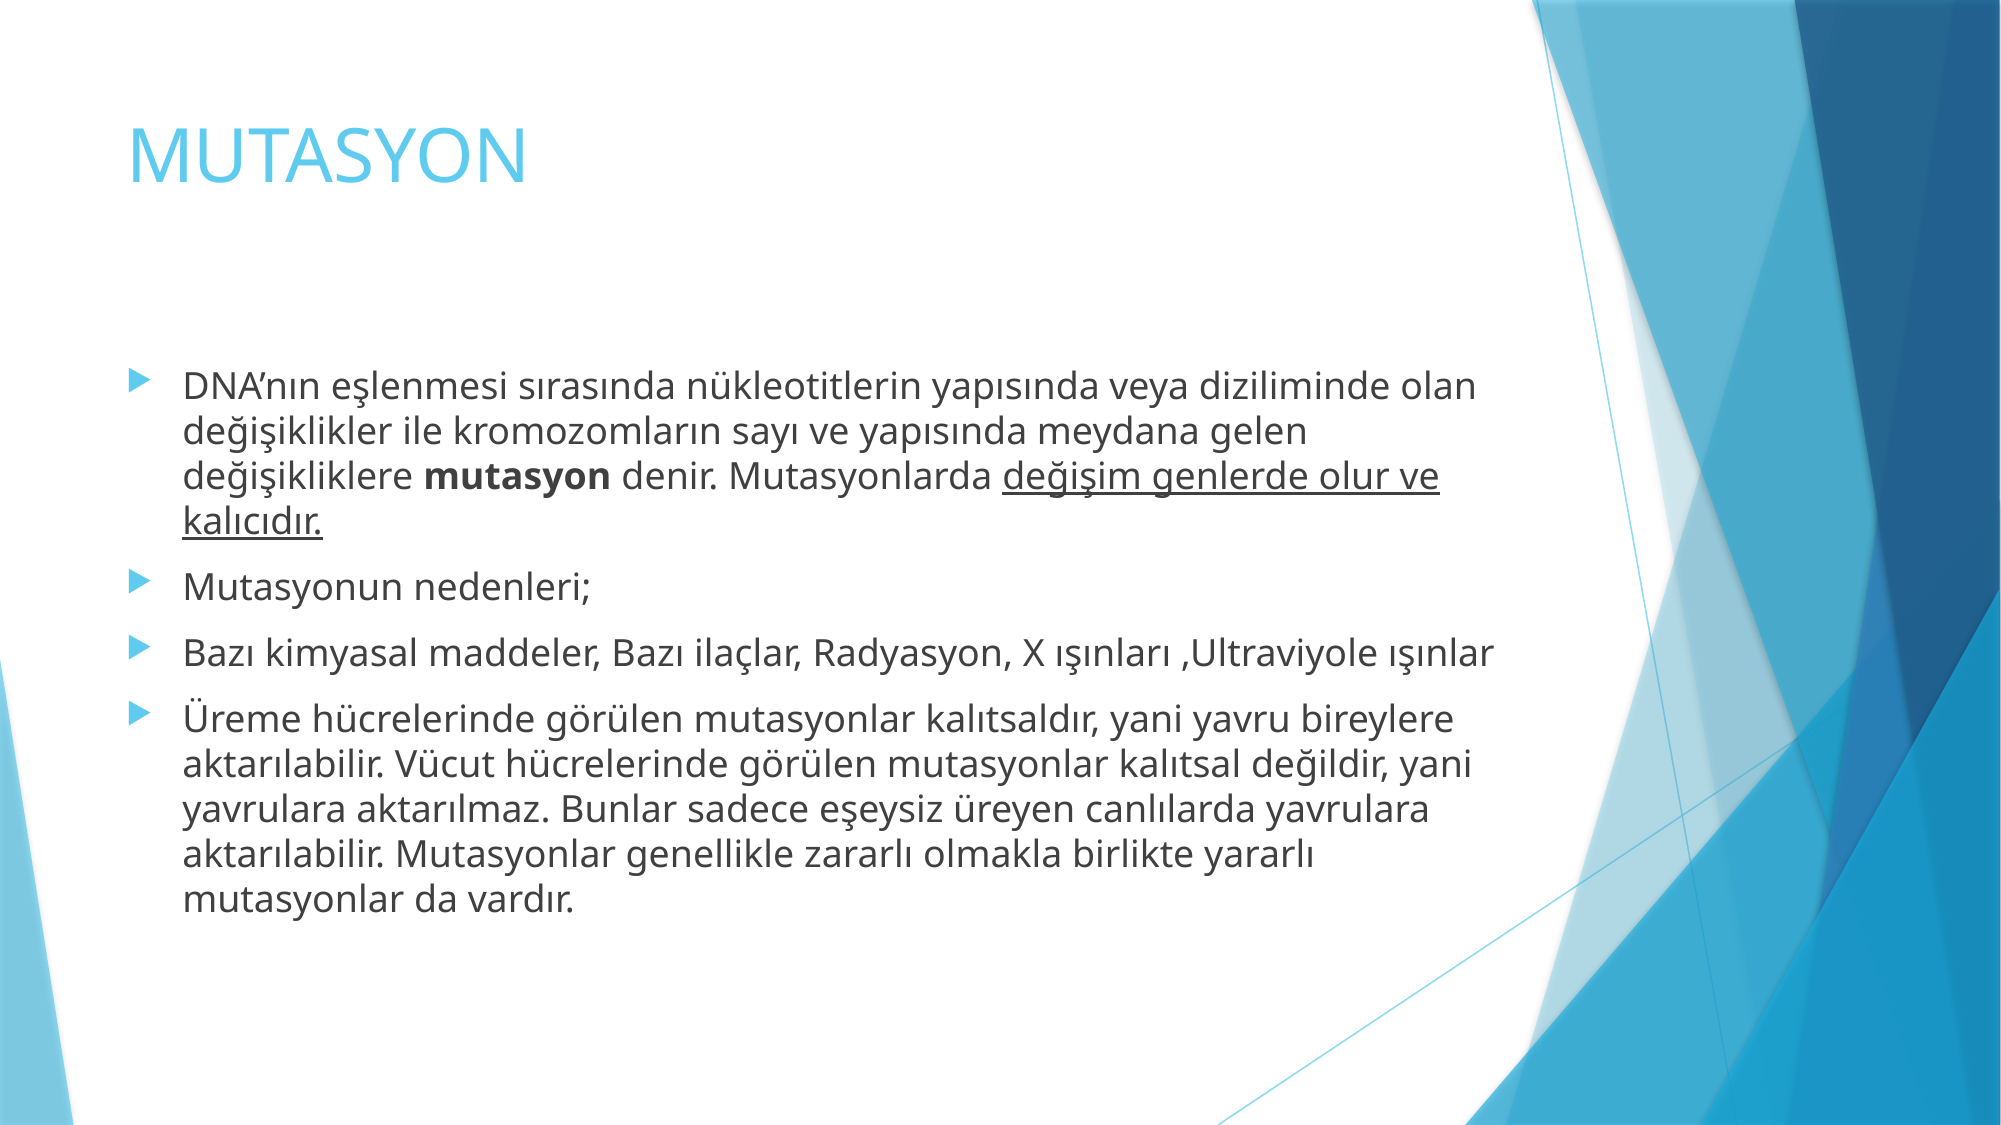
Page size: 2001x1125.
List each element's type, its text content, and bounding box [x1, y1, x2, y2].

title MUTASYON [111, 99, 1522, 317]
list DNA’nın eşlenmesi sırasında nükleotitlerin yapısında veya diziliminde olan değişiklikler ile kromozomların sayı ve yapısında meydana gelen değişikliklere mutasyon denir. Mutasyonlarda değişim genlerde olur ve kalıcıdır. Mutasyonun nedenleri; Bazı kimyasal maddeler, Bazı ilaçlar, Radyasyon, X ışınları ,Ultraviyole ışınlar Üreme hücrelerinde görülen mutasyonlar kalıtsaldır, yani yavru bireylere aktarılabilir. Vücut hücrelerinde görülen mutasyonlar kalıtsal değildir, yani yavrulara aktarılmaz. Bunlar sadece eşeysiz üreyen canlılarda yavrulara aktarılabilir. Mutasyonlar genellikle zararlı olmakla birlikte yararlı mutasyonlar da vardır. [111, 354, 1522, 992]
